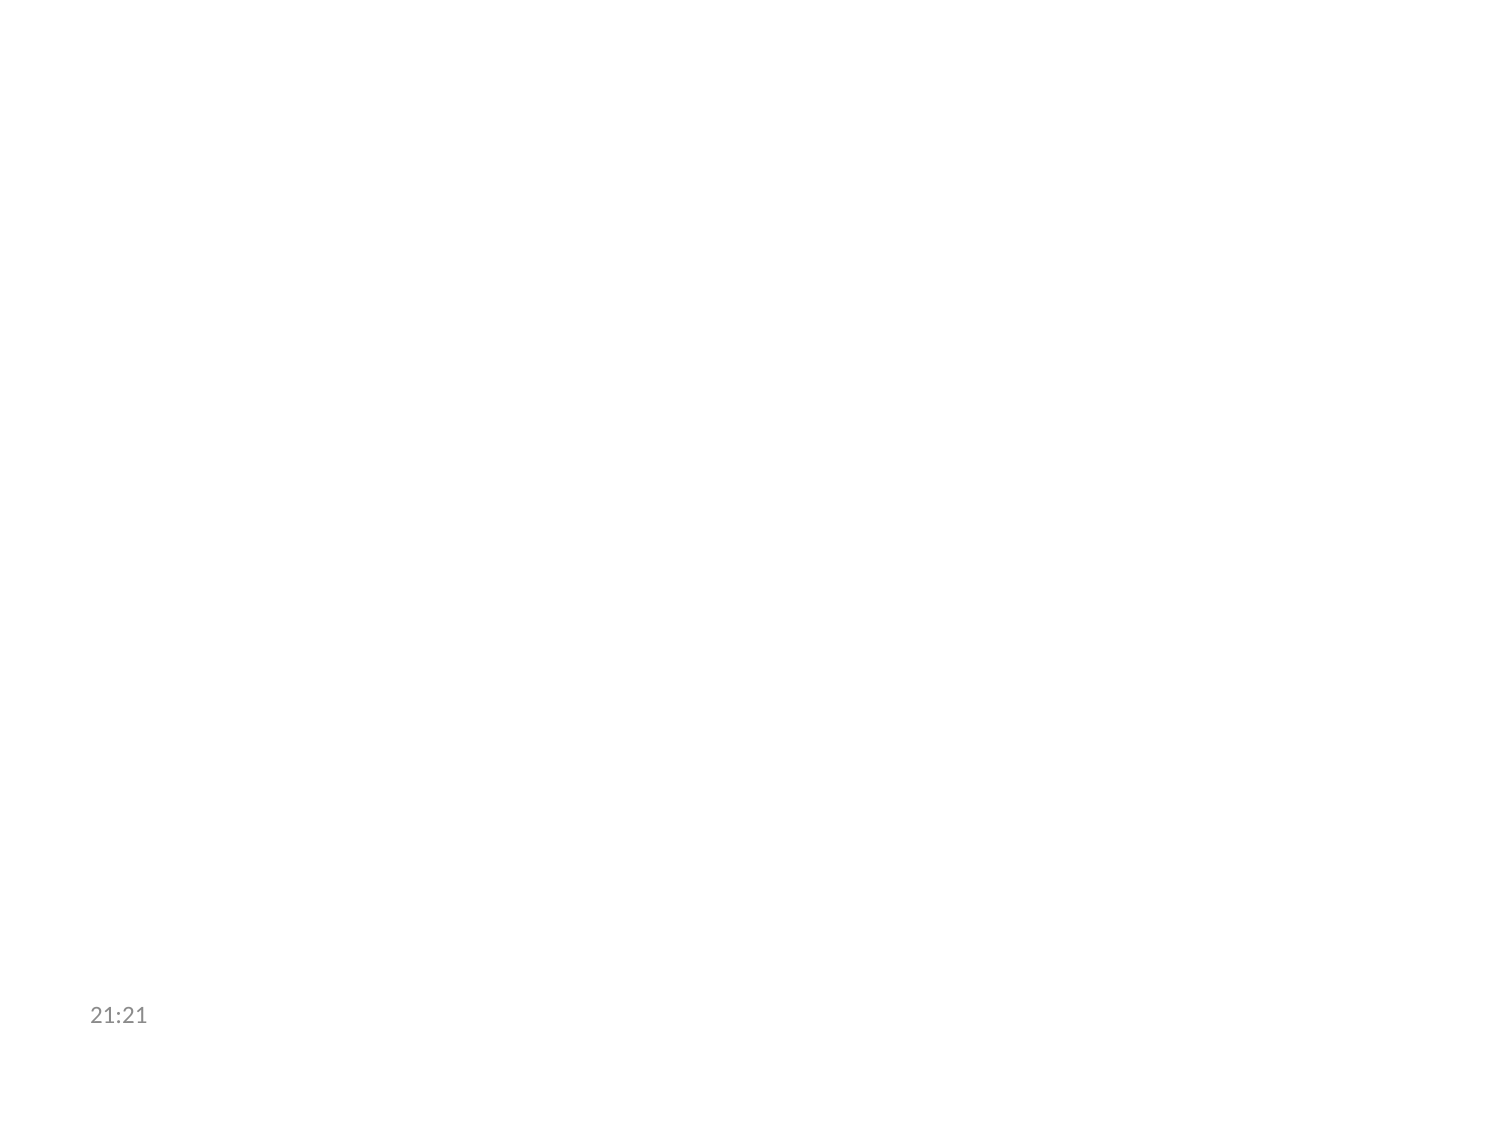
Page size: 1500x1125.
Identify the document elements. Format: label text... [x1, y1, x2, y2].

text_box 15:35 [75, 983, 425, 1044]
